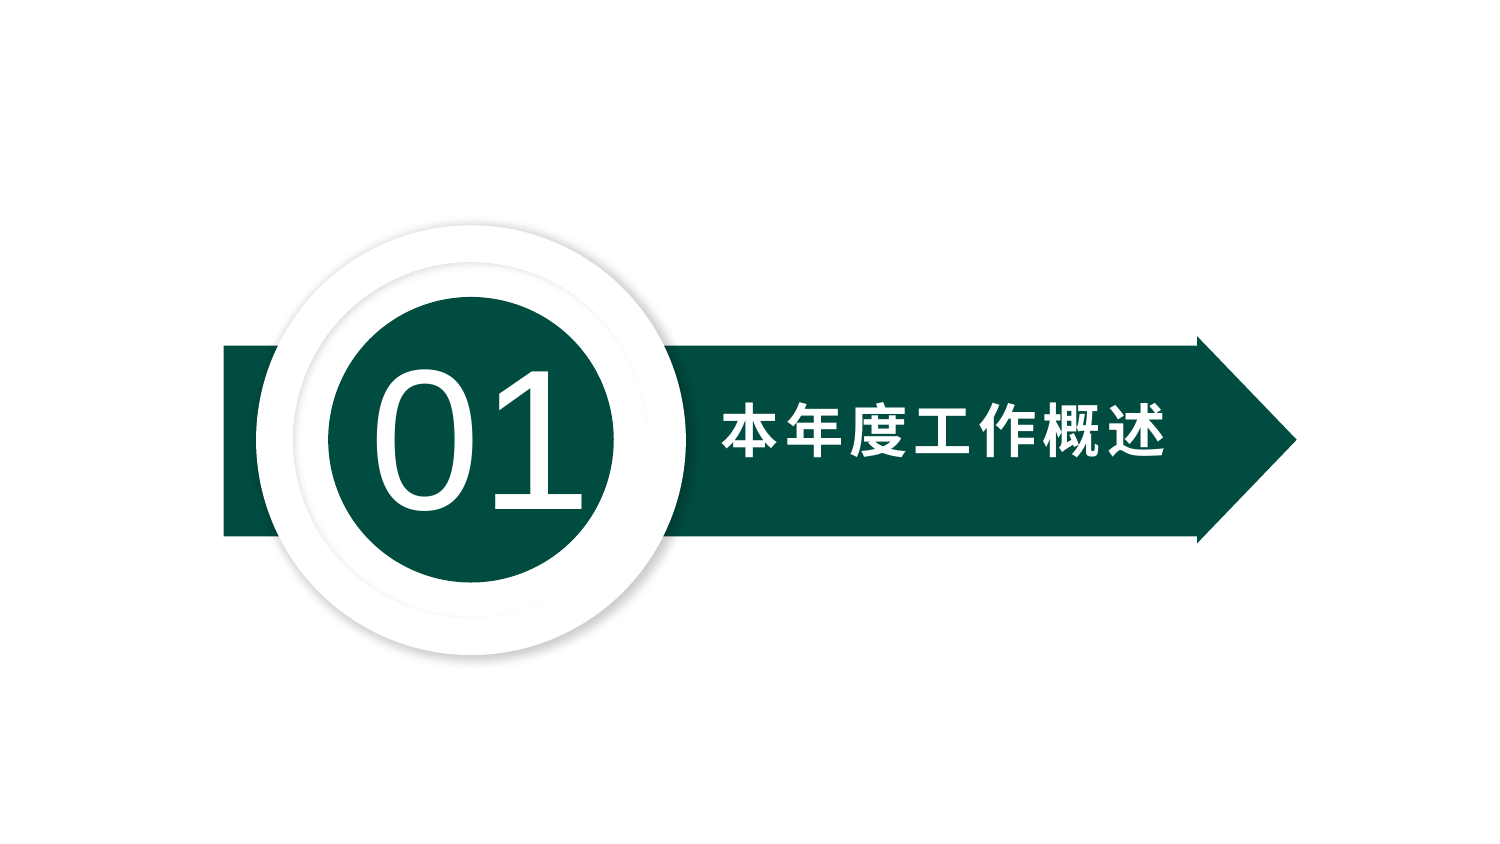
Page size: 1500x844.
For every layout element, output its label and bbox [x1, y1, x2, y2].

text_box [686, 336, 1297, 544]
text_box [223, 336, 256, 544]
text_box [256, 225, 686, 656]
